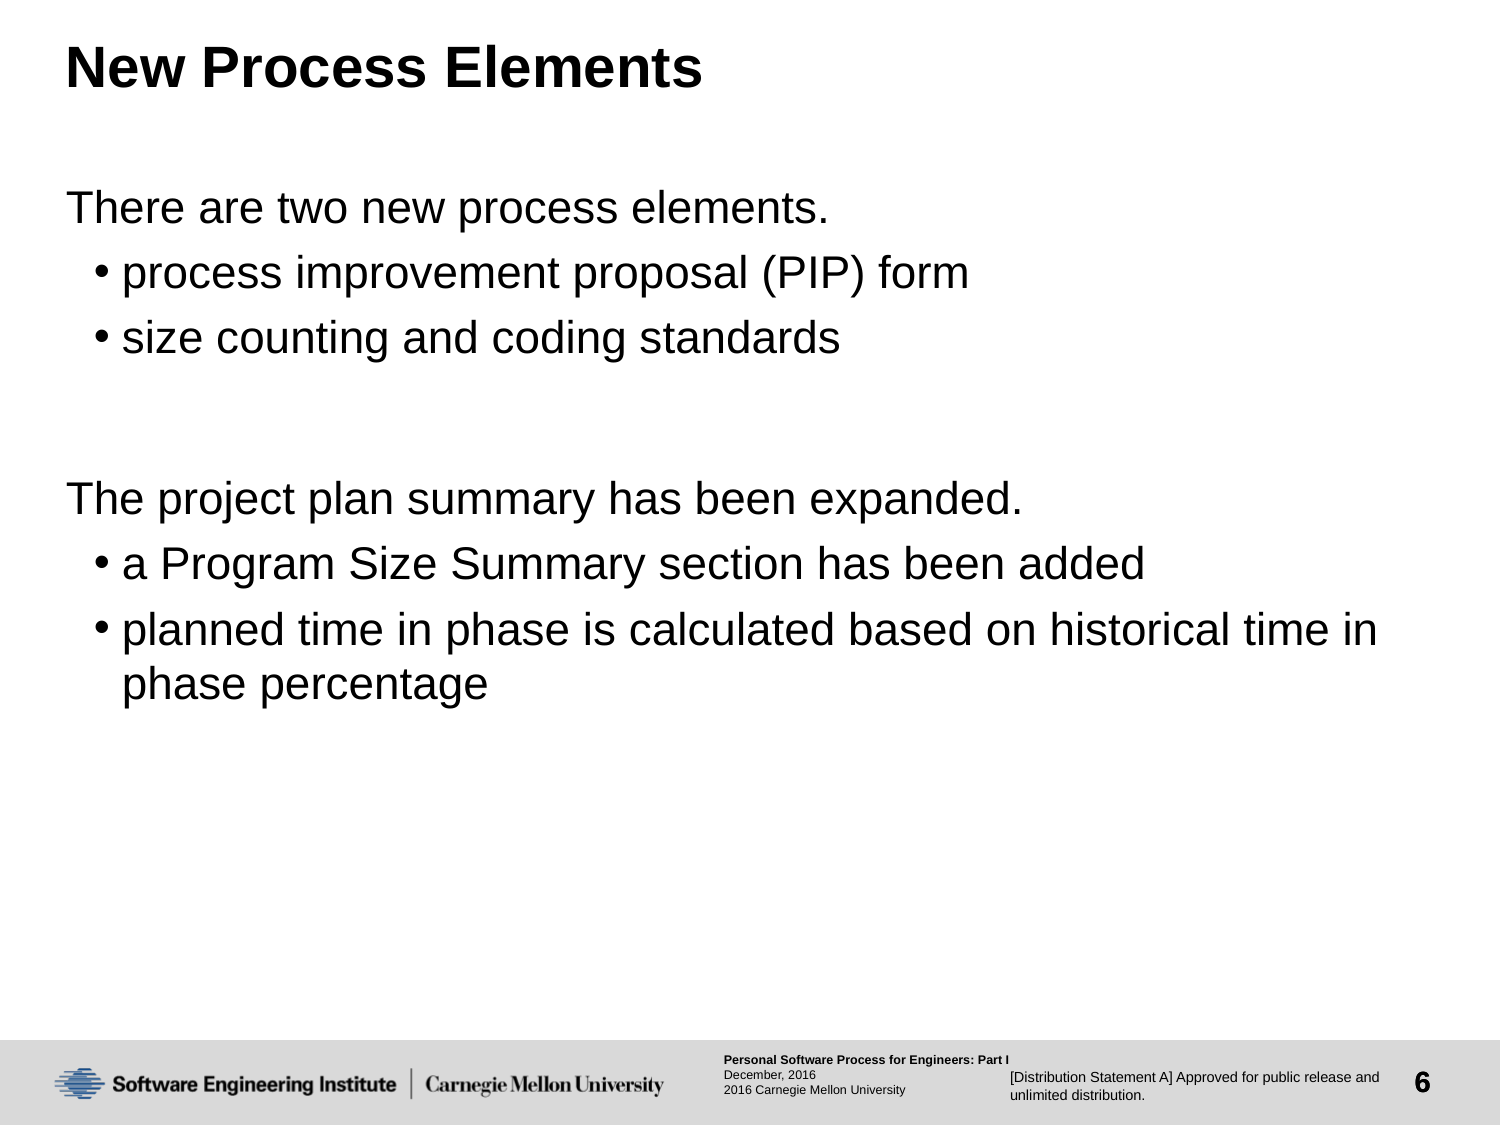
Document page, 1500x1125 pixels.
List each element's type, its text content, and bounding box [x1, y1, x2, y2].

list There are two new process elements. process improvement proposal (PIP) form size counting and coding standards The project plan summary has been expanded. a Program Size Summary section has been added planned time in phase is calculated based on historical time in phase percentage [65, 177, 1431, 1000]
picture [46, 1061, 673, 1104]
title New Process Elements [65, 37, 1313, 148]
